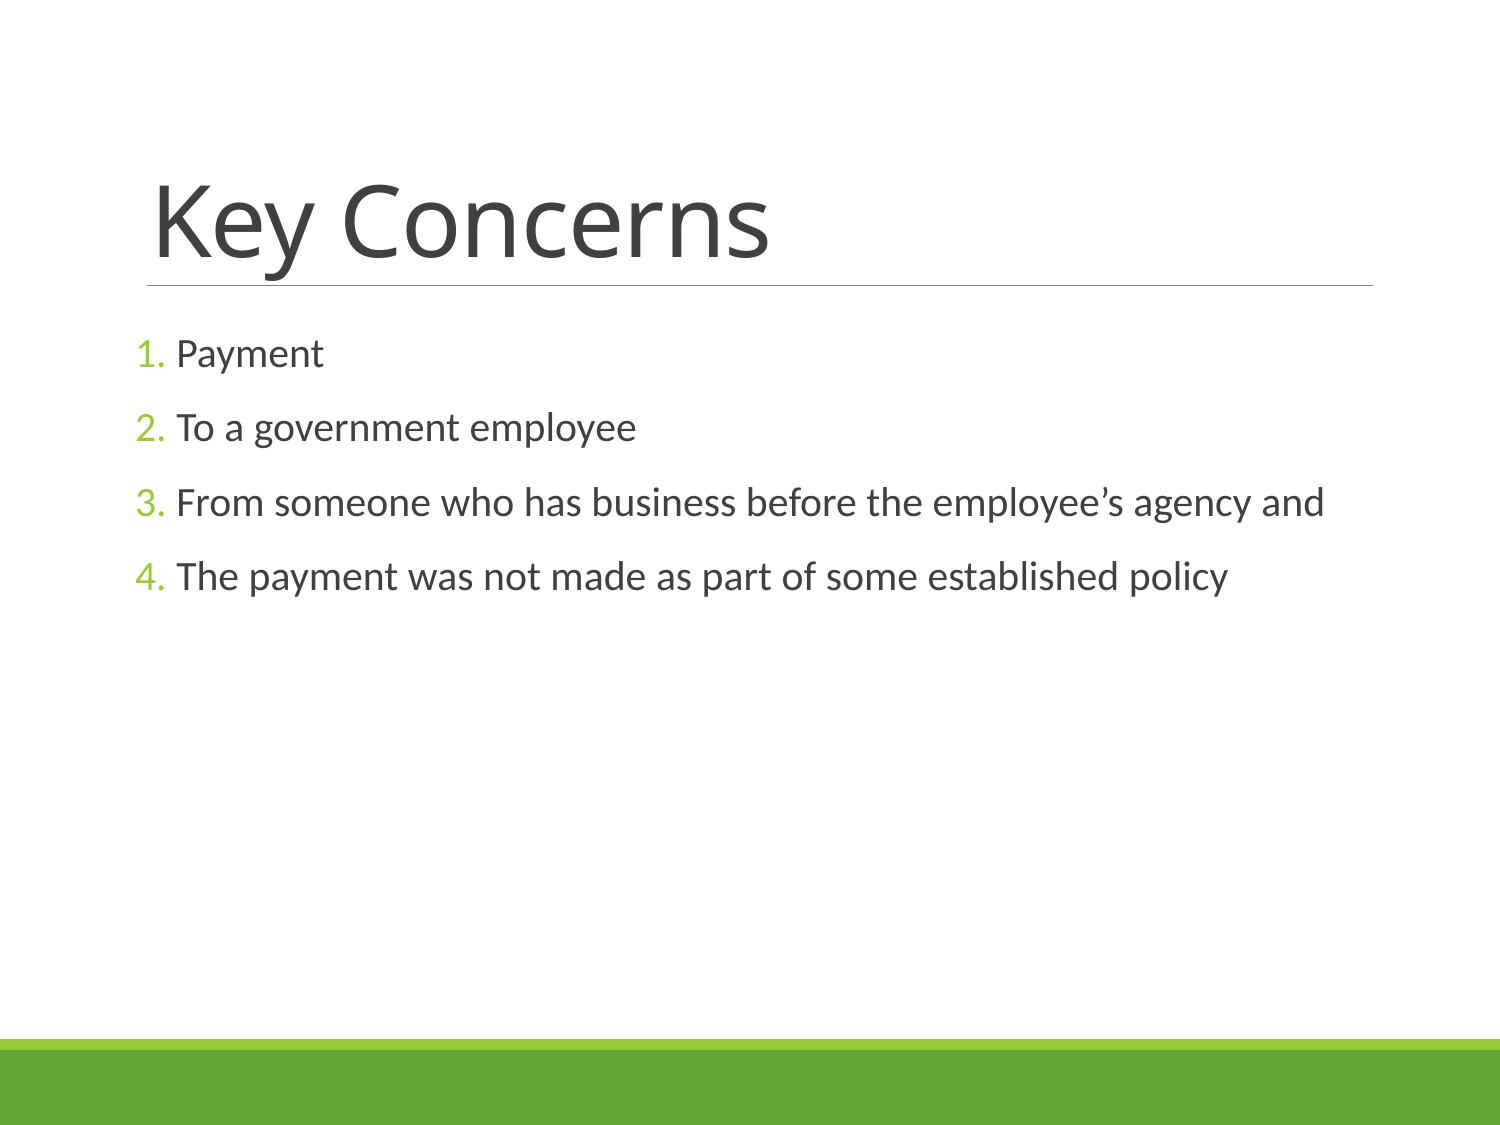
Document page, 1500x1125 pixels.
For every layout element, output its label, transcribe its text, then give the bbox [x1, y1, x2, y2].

list Payment To a government employee From someone who has business before the employee’s agency and The payment was not made as part of some established policy [135, 324, 1373, 985]
title Key Concerns [135, 47, 1373, 285]
